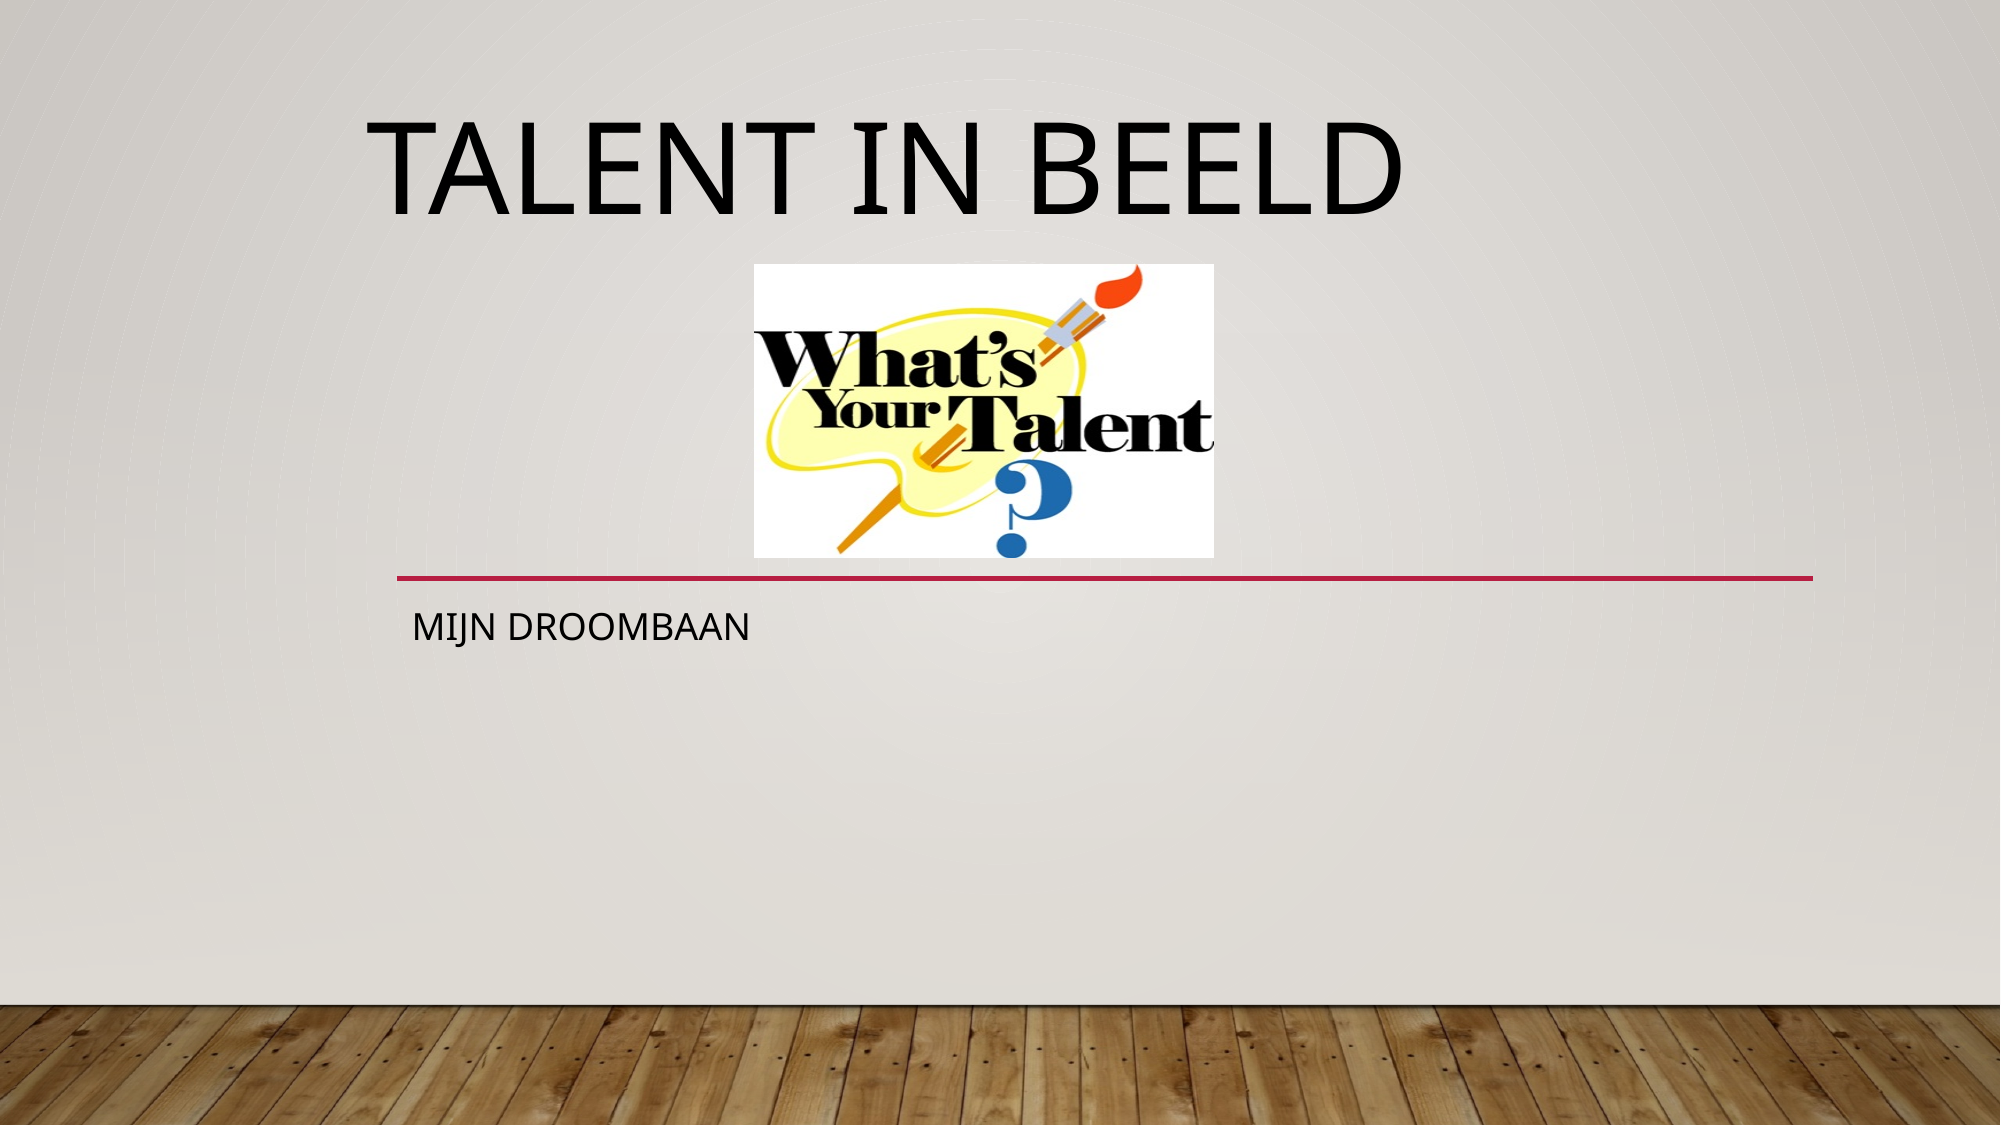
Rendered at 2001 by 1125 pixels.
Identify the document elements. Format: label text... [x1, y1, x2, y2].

title Talent in beeld [351, 96, 1769, 243]
subtitle Mijn droombaan [396, 579, 1814, 740]
picture [754, 263, 1214, 558]
picture [0, 1005, 2000, 1125]
